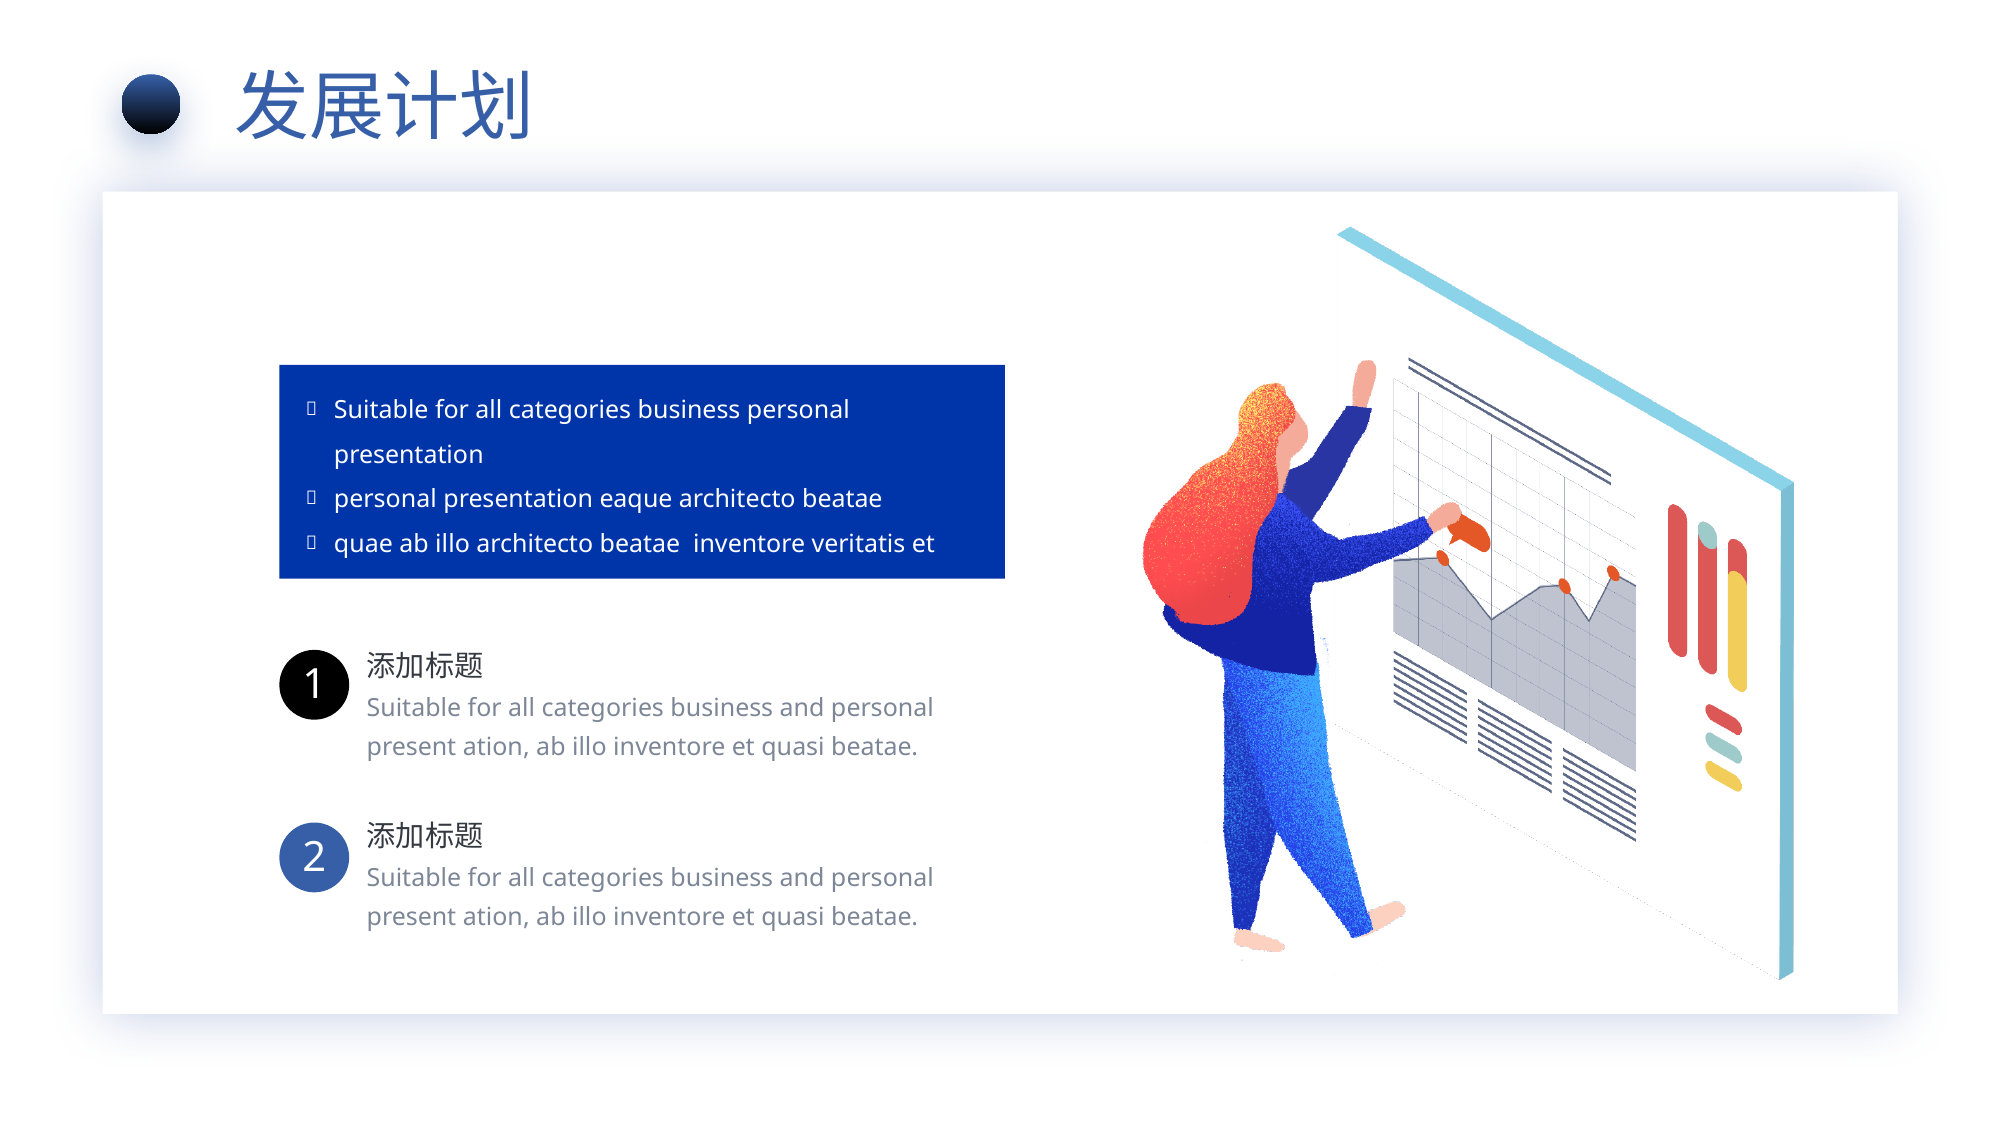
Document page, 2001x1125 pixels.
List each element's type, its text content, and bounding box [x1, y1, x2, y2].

text_box 发展计划 [219, 51, 618, 80]
text_box [132, 73, 170, 80]
picture [0, 80, 2000, 1125]
